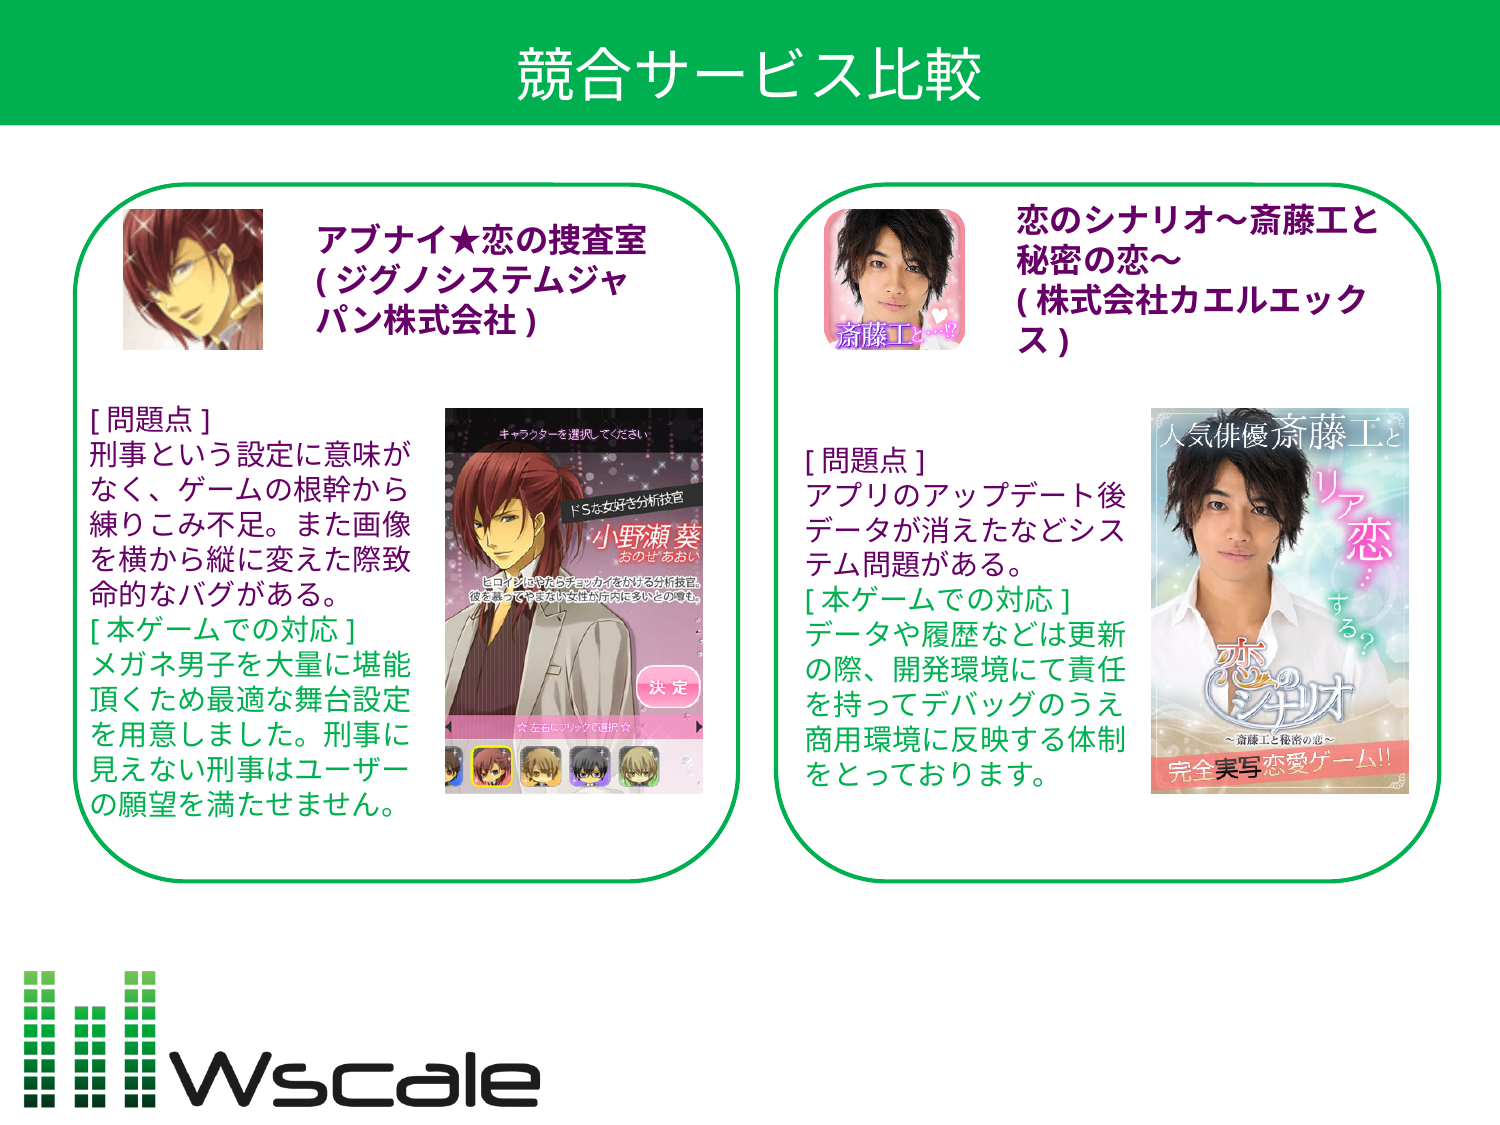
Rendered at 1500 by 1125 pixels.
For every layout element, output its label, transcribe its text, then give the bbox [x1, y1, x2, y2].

text_box [問題点] アプリのアップデート後データが消えたなどシステム問題がある。 [本ゲームでの対応] データや履歴などは更新の際、開発環境にて責任を持ってデバッグのうえ商用環境に反映する体制をとっております。 [789, 387, 1154, 846]
picture [0, 954, 561, 1125]
text_box [問題点] 刑事という設定に意味がなく、ゲームの根幹から 練りこみ不足。また画像を横から縦に変えた際致命的なバグがある。 [本ゲームでの対応] メガネ男子を大量に堪能頂くため最適な舞台設定を用意しました。刑事に見えない刑事はユーザーの願望を満たせません。 [75, 374, 455, 848]
picture [445, 408, 703, 795]
text_box 競合サービス比較 [74, 30, 1425, 117]
text_box [773, 182, 1442, 884]
picture [1151, 408, 1410, 795]
picture [823, 209, 965, 351]
text_box 恋のシナリオ～斎藤工と秘密の恋～ (株式会社カエルエックス) [1001, 208, 1425, 350]
text_box [72, 182, 741, 884]
text_box アブナイ★恋の捜査室(ジグノシステムジャパン株式会社) [301, 208, 680, 350]
picture [122, 209, 264, 350]
